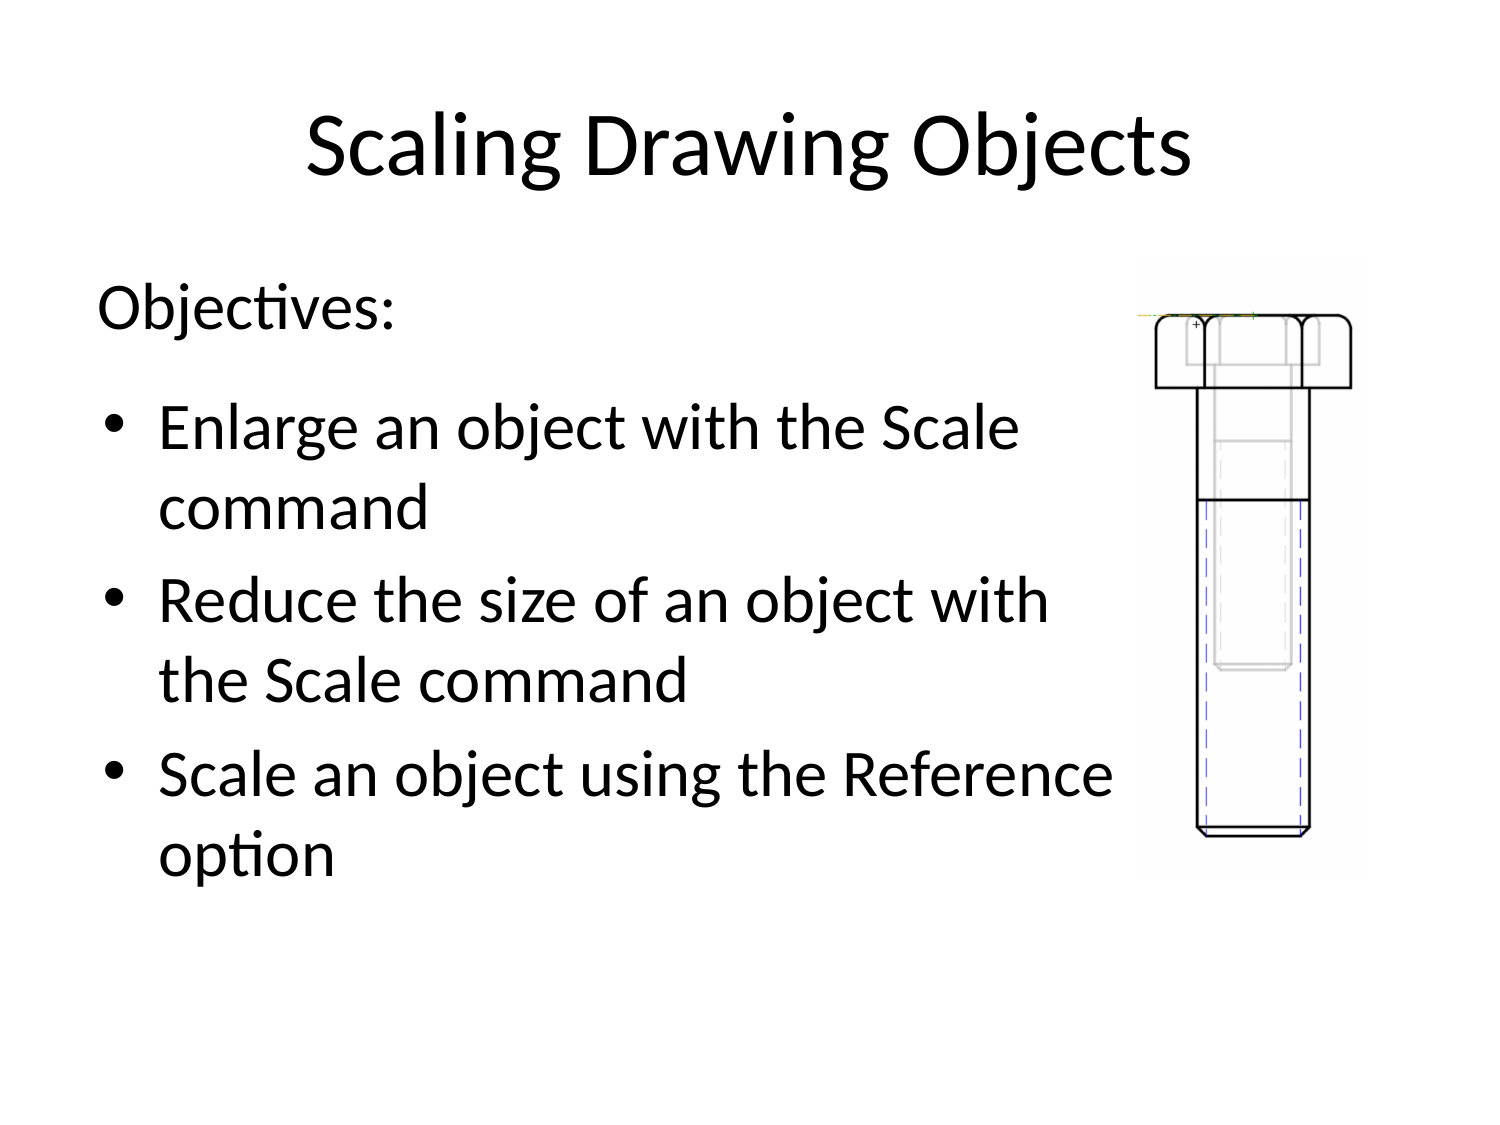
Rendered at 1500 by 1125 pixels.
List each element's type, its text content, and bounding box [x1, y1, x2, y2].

picture [944, 258, 1500, 873]
title Scaling Drawing Objects [75, 45, 1425, 233]
list Enlarge an object with the Scale command Reduce the size of an object with the Scale command Scale an object using the Reference option [87, 375, 1150, 1075]
text_box Objectives: [37, 237, 413, 350]
